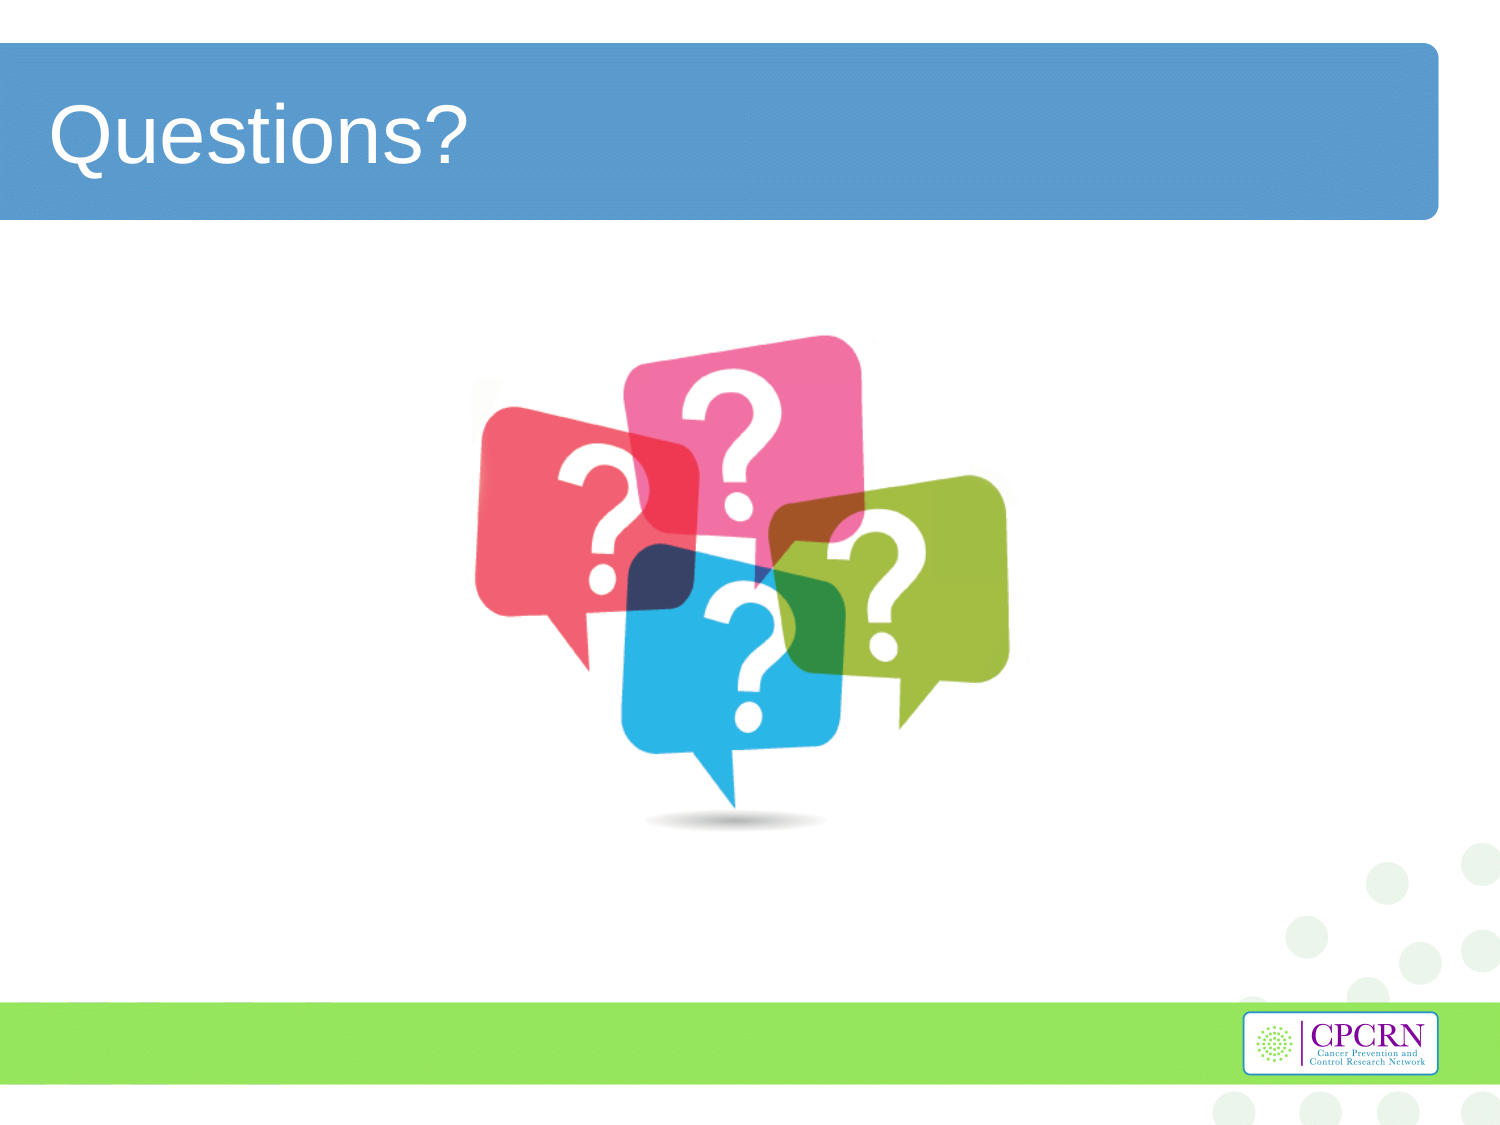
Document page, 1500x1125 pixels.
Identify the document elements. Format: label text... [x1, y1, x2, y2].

picture [0, 0, 1500, 1125]
title Questions? [33, 39, 1472, 220]
